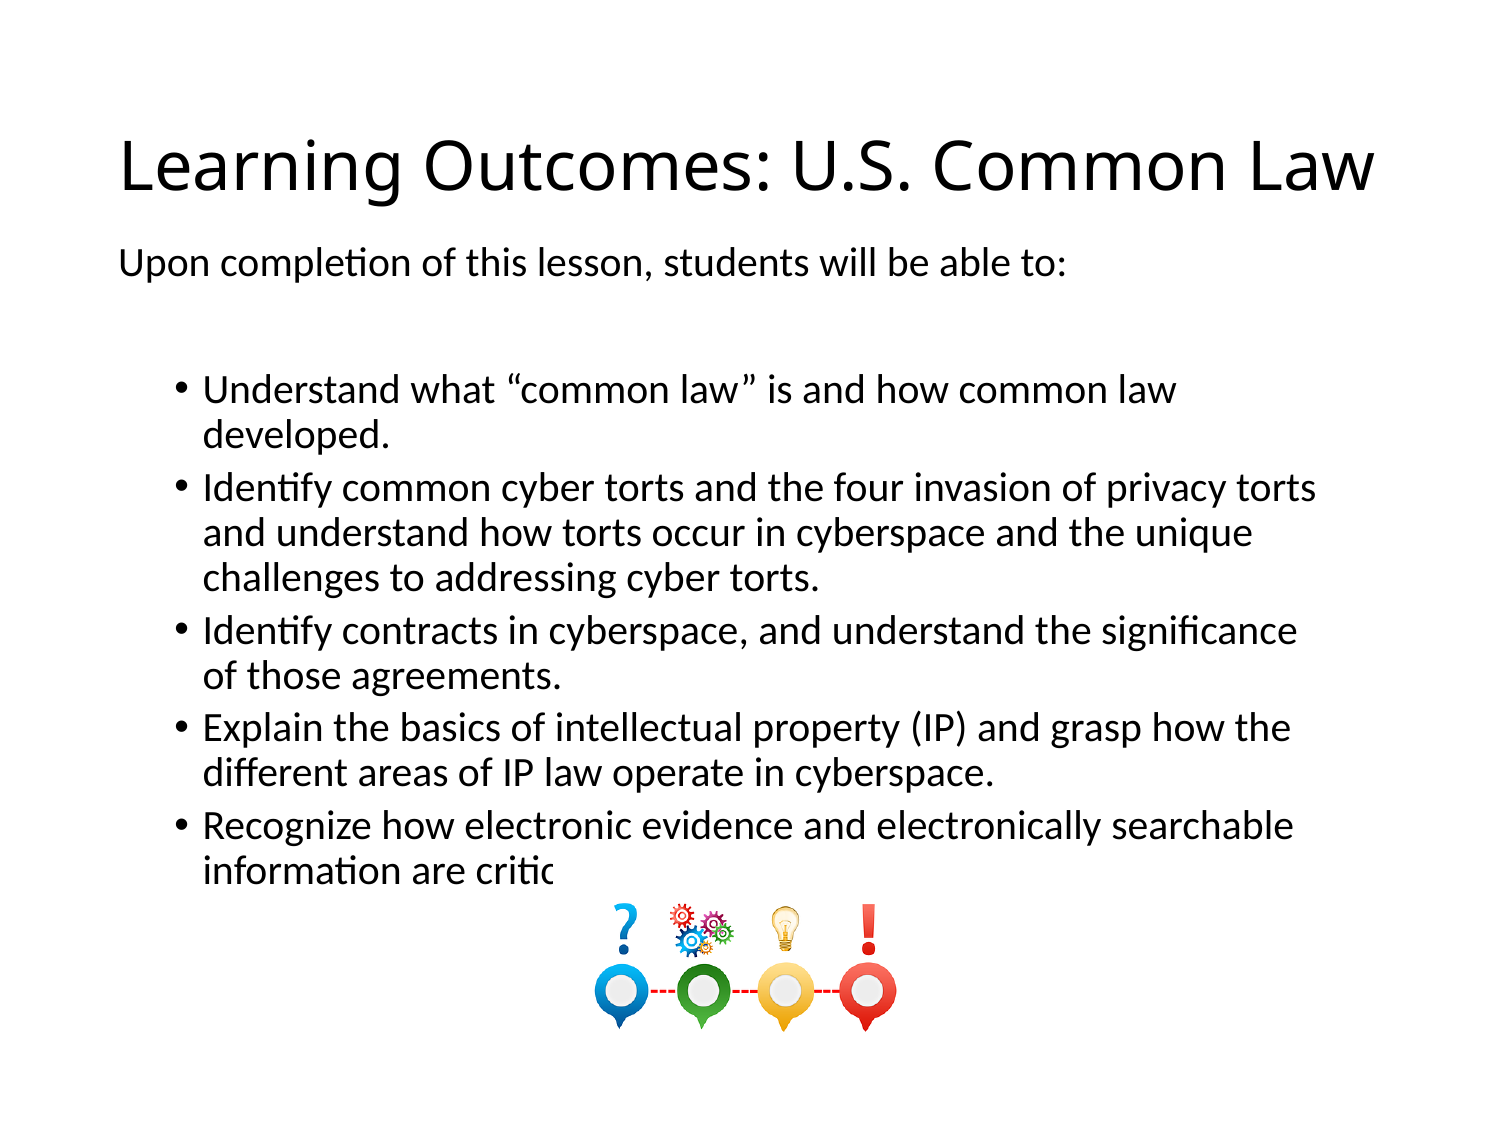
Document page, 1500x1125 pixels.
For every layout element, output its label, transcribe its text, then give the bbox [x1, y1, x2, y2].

picture [553, 843, 932, 1095]
list Upon completion of this lesson, students will be able to: Understand what “common law” is and how common law developed. Identify common cyber torts and the four invasion of privacy torts and understand how torts occur in cyberspace and the unique challenges to addressing cyber torts. Identify contracts in cyberspace, and understand the significance of those agreements. Explain the basics of intellectual property (IP) and grasp how the different areas of IP law operate in cyberspace. Recognize how electronic evidence and electronically searchable information are critical in cyberlaw. [102, 232, 1338, 992]
title Learning Outcomes: U.S. Common Law [102, 59, 1438, 278]
